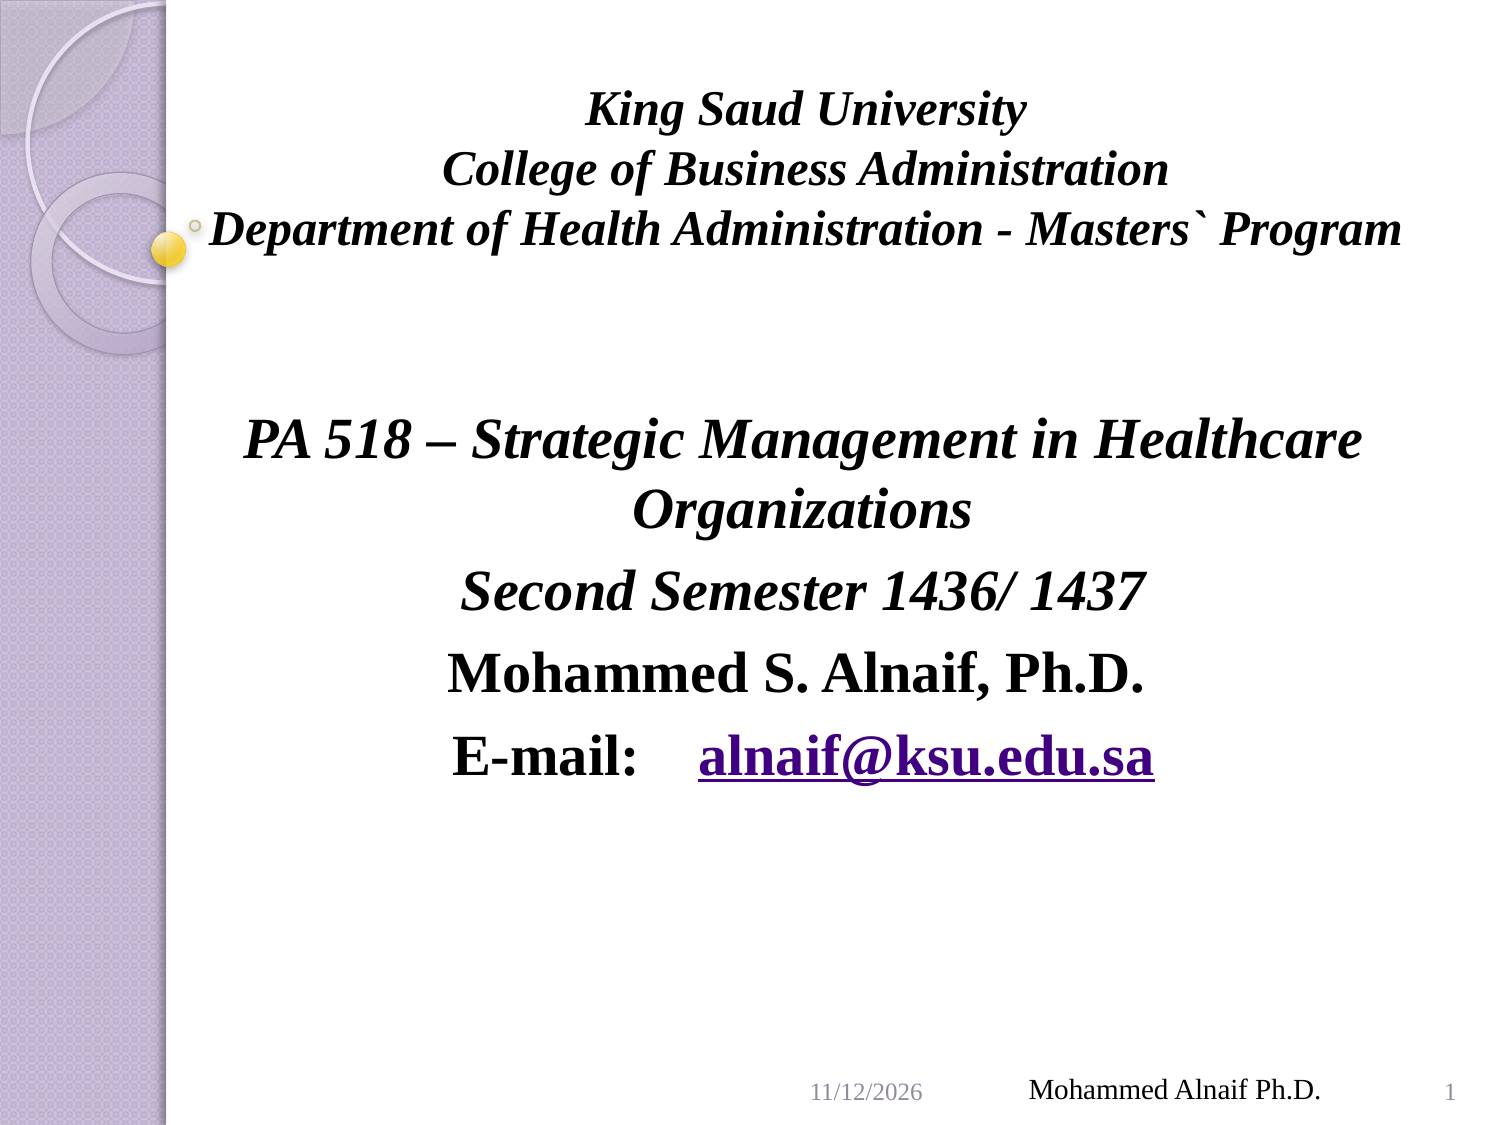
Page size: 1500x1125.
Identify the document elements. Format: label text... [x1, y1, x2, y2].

title King Saud University College of Business Administration Department of Health Administration - Masters` Program [162, 62, 1450, 263]
footer Mohammed Alnaif Ph.D. [937, 1034, 1413, 1113]
slide_number 1 [1413, 1034, 1488, 1113]
subtitle PA 518 – Strategic Management in Healthcare Organizations Second Semester 1436/ 1437 Mohammed S. Alnaif, Ph.D. E-mail: alnaif@ksu.edu.sa [162, 399, 1440, 913]
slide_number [587, 1034, 937, 1113]
